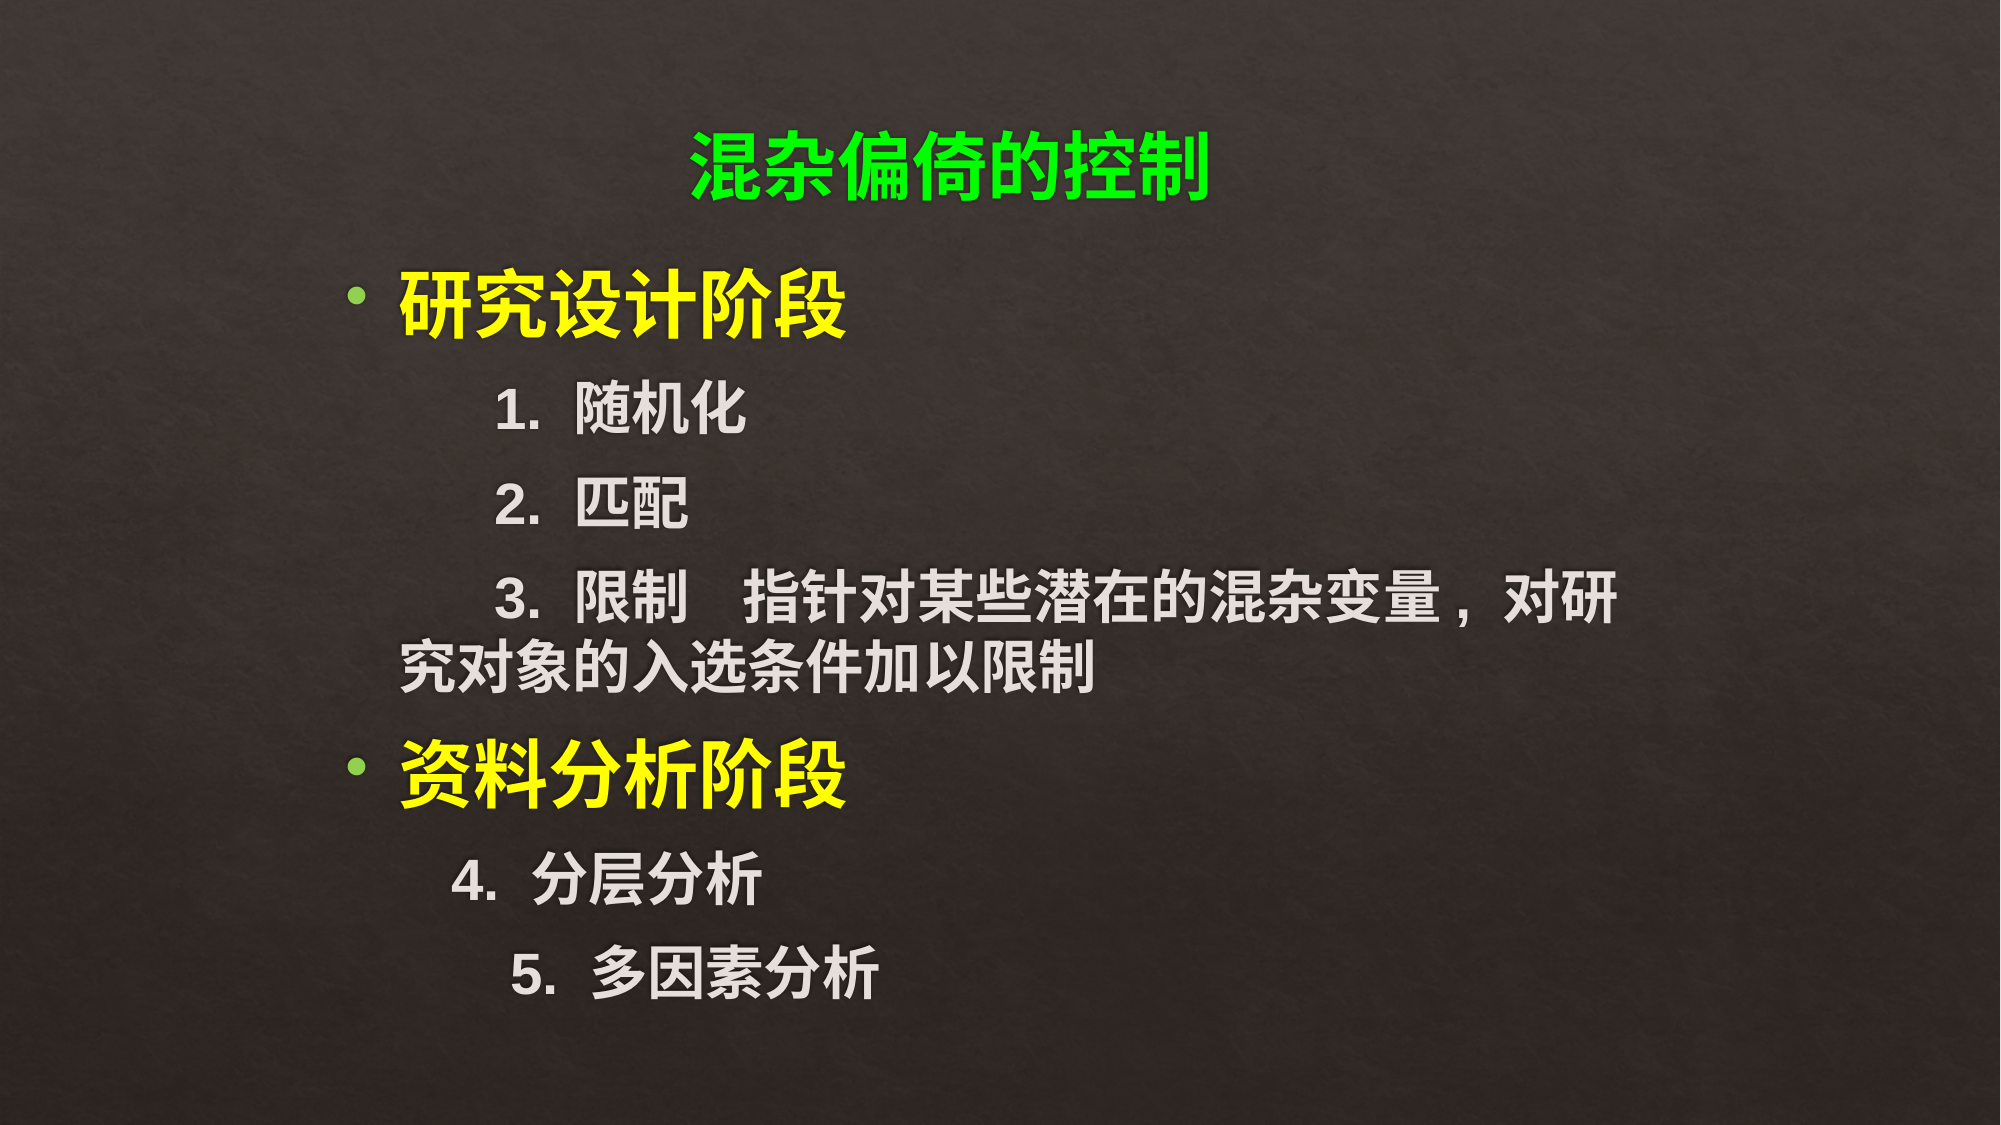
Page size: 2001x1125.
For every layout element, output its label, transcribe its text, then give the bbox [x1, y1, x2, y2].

title 混杂偏倚的控制 [241, 111, 1659, 218]
list 研究设计阶段 1. 随机化 2. 匹配 3. 限制 指针对某些潜在的混杂变量, 对研究对象的入选条件加以限制 资料分析阶段 4. 分层分析 5. 多因素分析 [326, 249, 1677, 1125]
